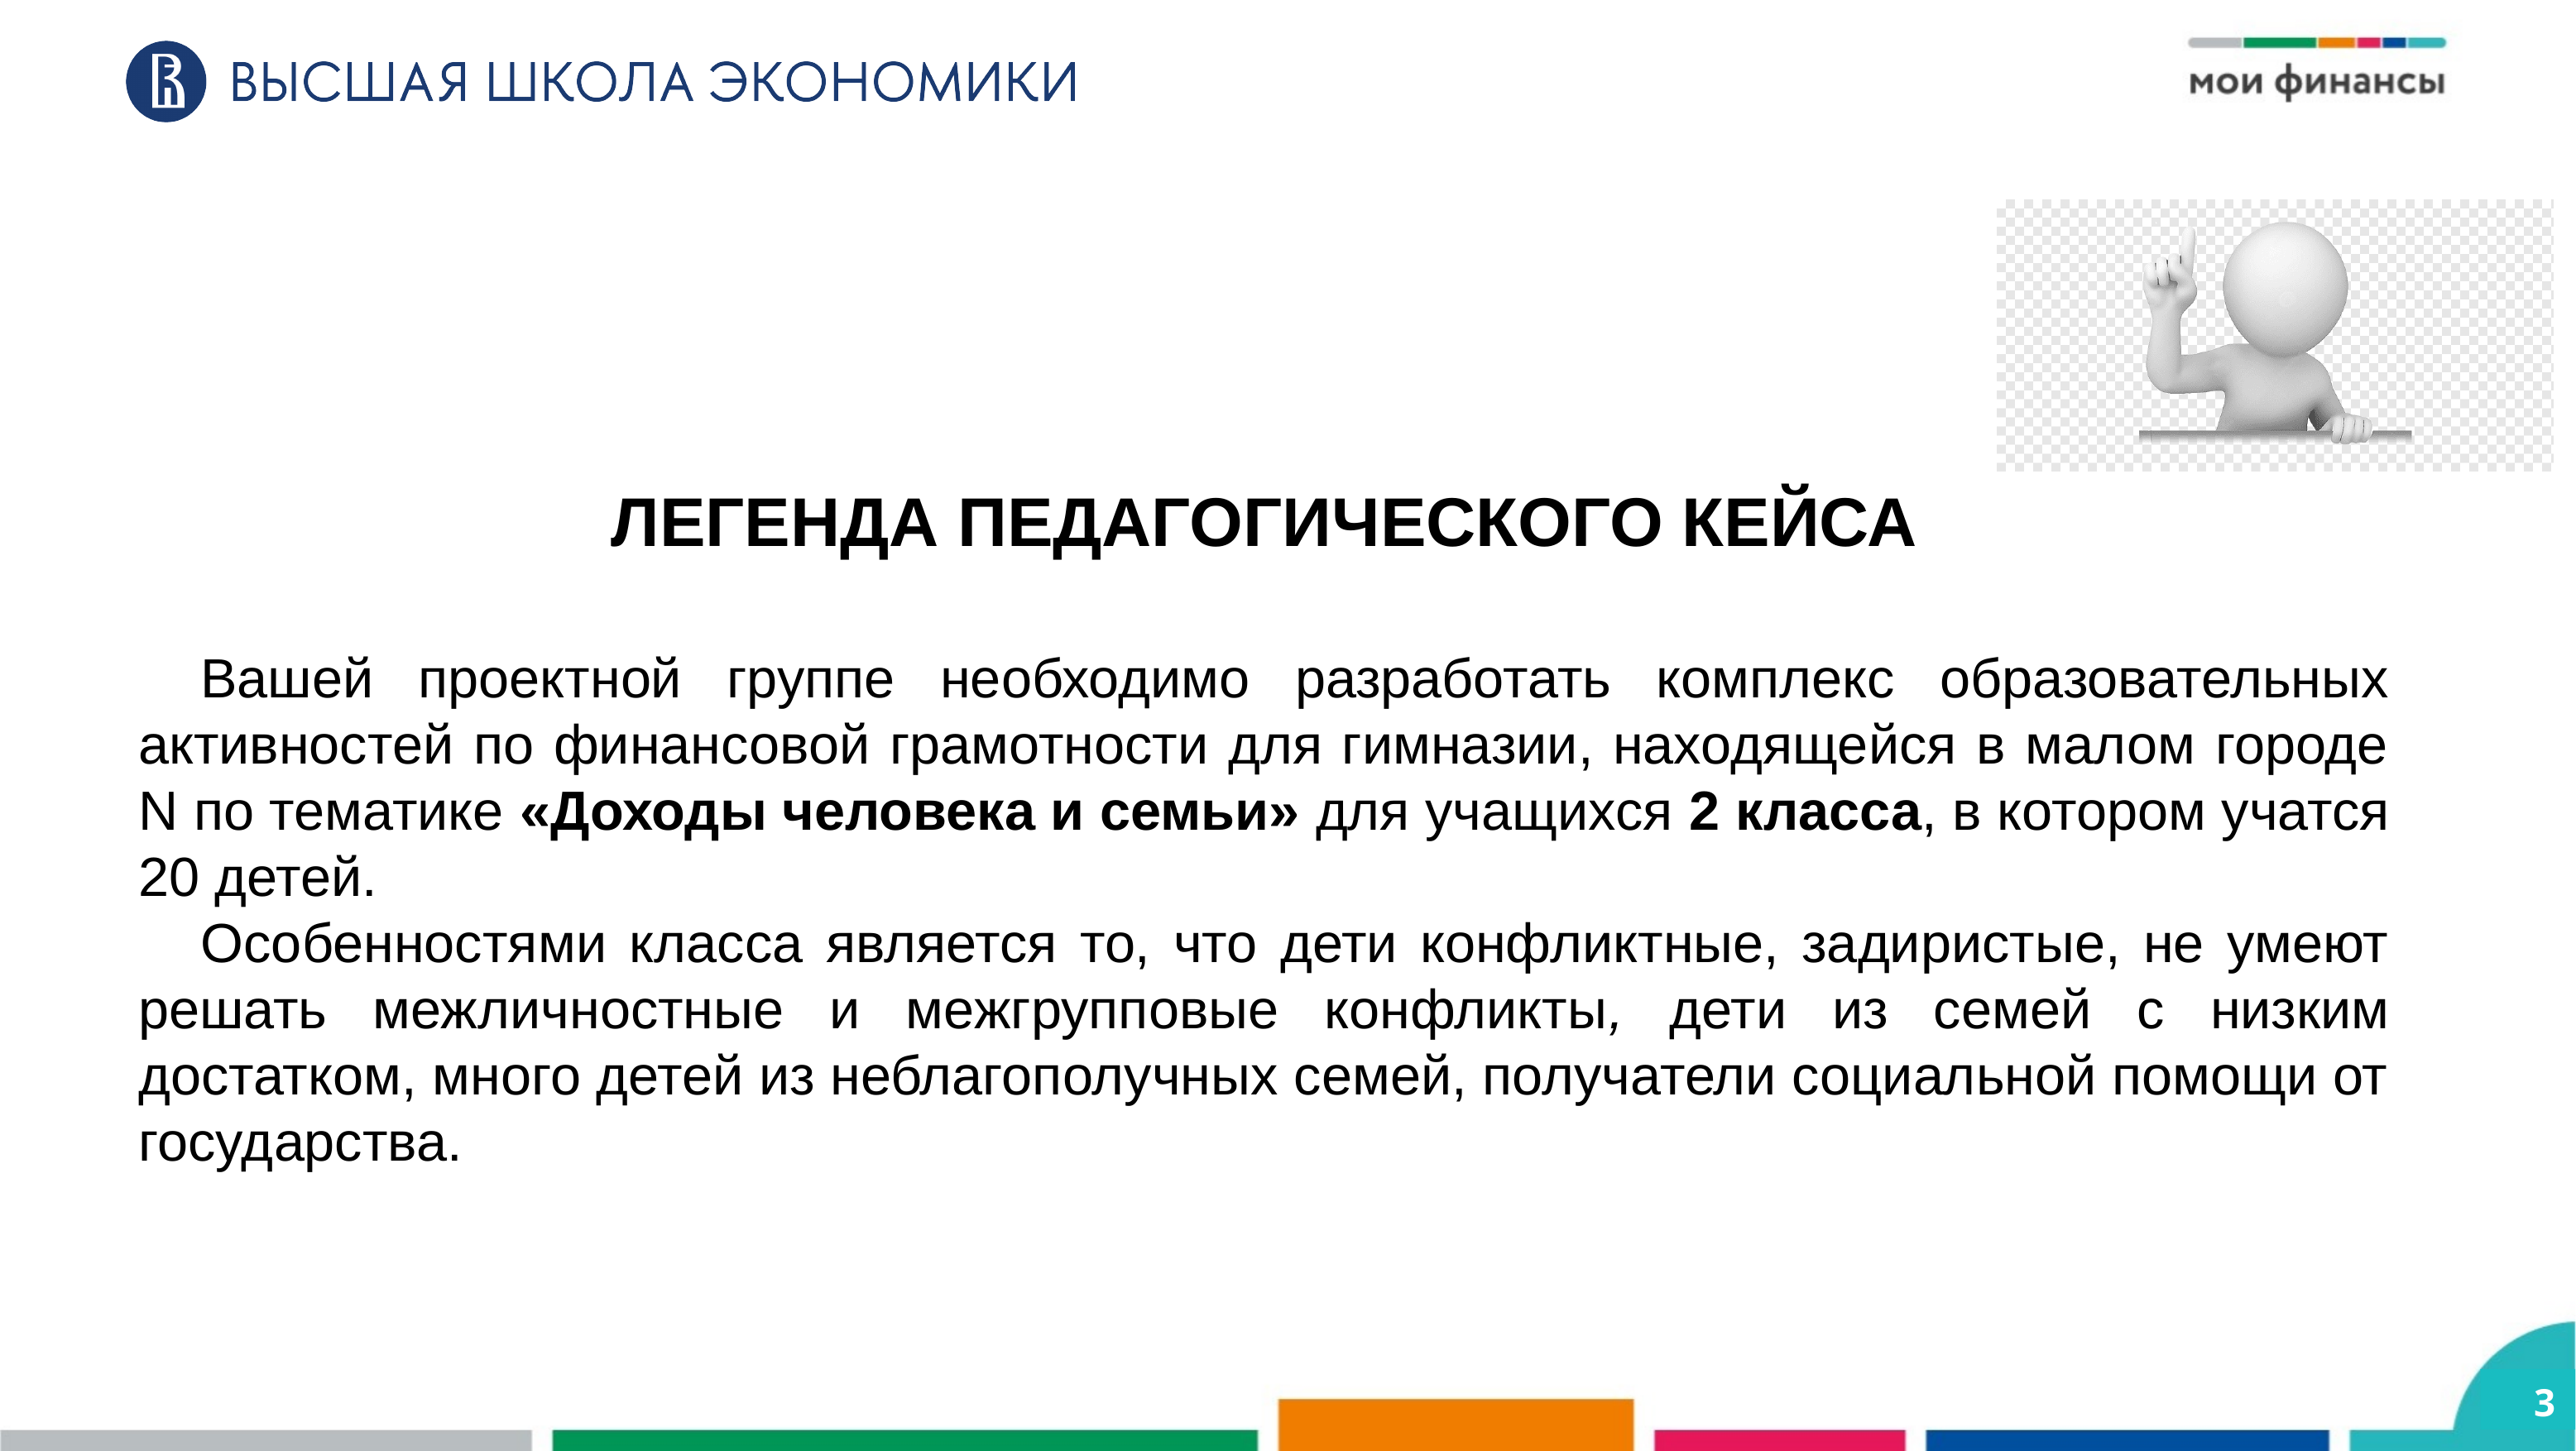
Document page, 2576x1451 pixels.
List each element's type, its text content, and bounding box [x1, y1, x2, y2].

text_box ЛЕГЕНДА ПЕДАГОГИЧЕСКОГО КЕЙСА Вашей проектной группе необходимо разработать комплекс образовательных активностей по финансовой грамотности для гимназии, находящейся в малом городе N по тематике «Доходы человека и семьи» для учащихся 2 класса, в котором учатся 20 детей. Особенностями класса является то, что дети конфликтные, задиристые, не умеют решать межличностные и межгрупповые конфликты, дети из семей с низким достатком, много детей из неблагополучных семей, получатели социальной помощи от государства. [126, 471, 2403, 1329]
picture [0, 0, 2576, 1451]
text_box 3 [2480, 1368, 2576, 1430]
